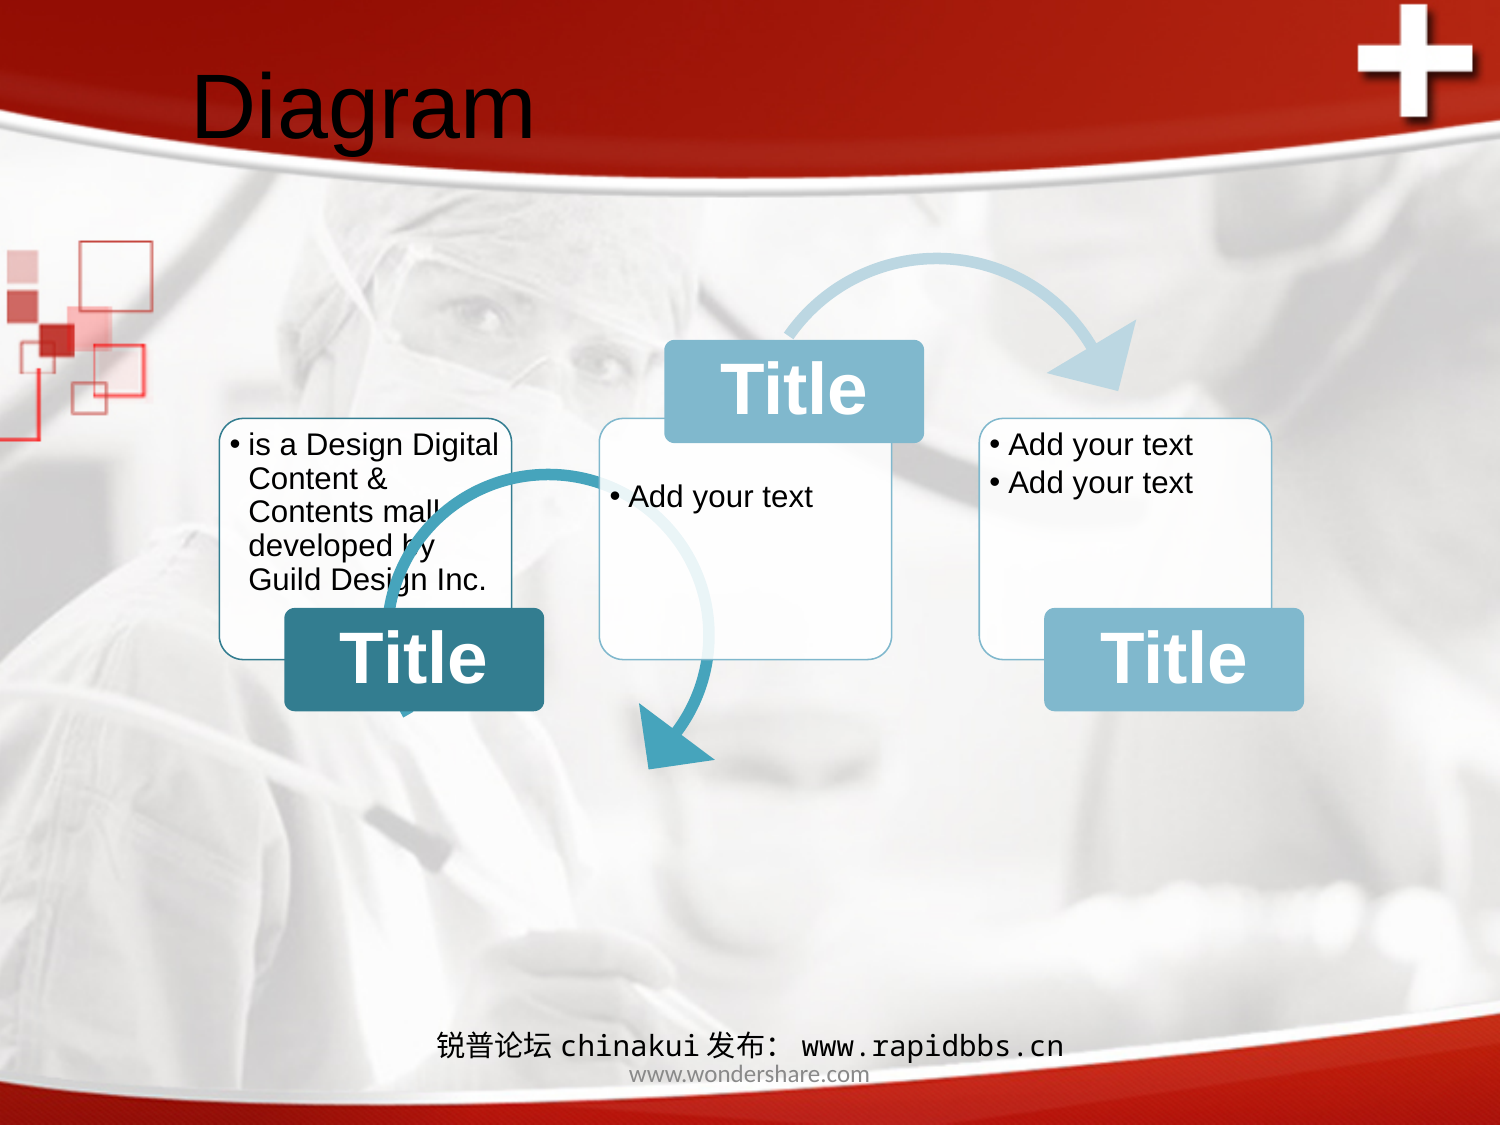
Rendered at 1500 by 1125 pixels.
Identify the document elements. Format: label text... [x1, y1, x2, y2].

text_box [210, 292, 1313, 786]
title Diagram [175, 28, 1238, 177]
picture [0, 0, 1500, 1125]
text_box 锐普论坛chinakui发布：www.rapidbbs.cn [286, 1019, 1214, 1070]
footer www.wondershare.com [512, 1070, 988, 1103]
